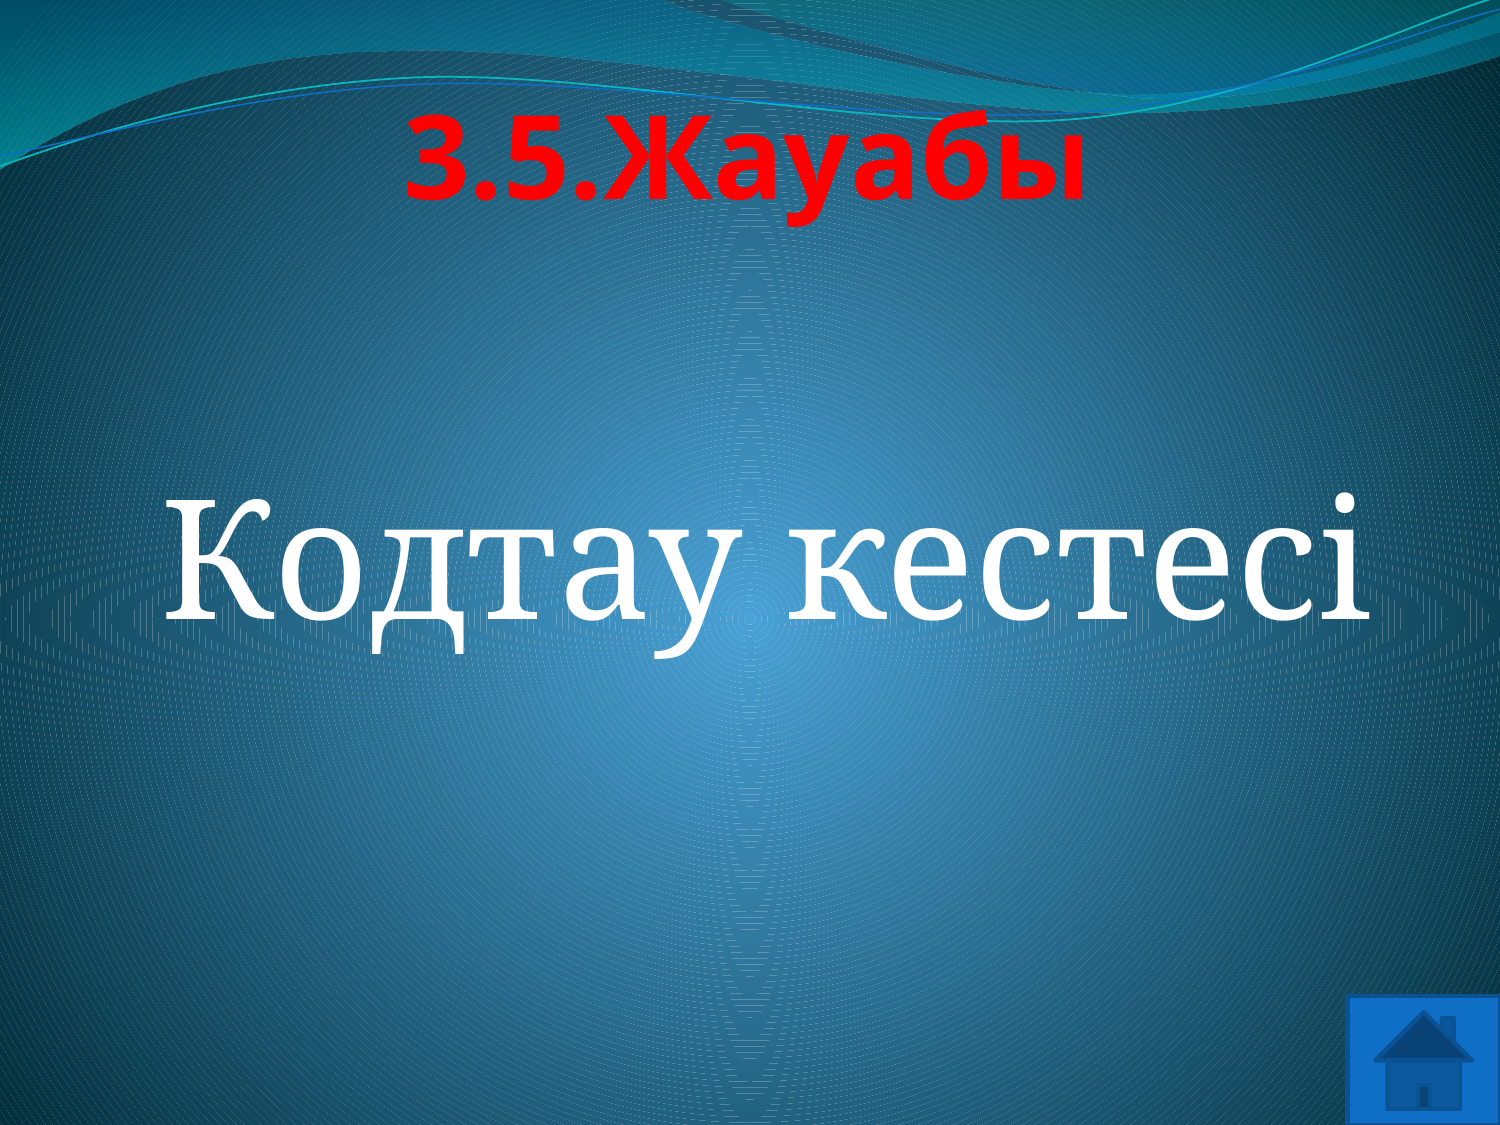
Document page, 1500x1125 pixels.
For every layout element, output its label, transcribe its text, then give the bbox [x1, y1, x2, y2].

text_box Кодтау кестесі [145, 445, 1388, 660]
title 3.5.Жауабы [105, 70, 1394, 223]
text_box [1345, 994, 1500, 1125]
